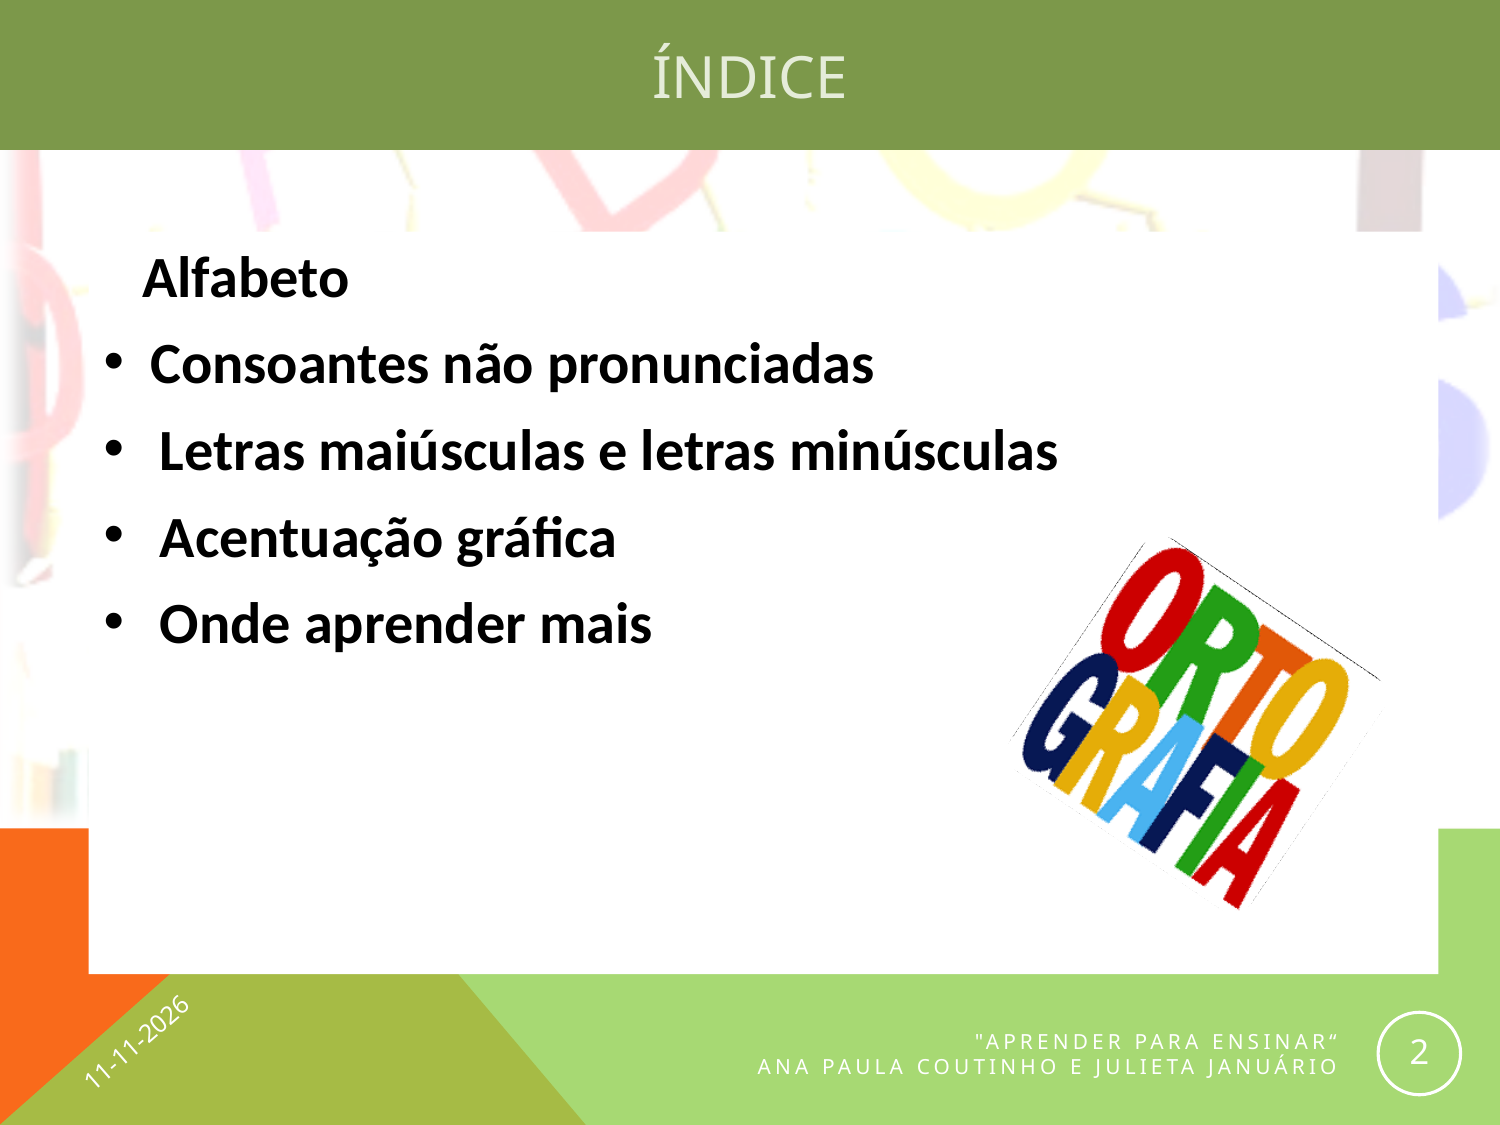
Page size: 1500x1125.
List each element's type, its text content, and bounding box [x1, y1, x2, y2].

slide_number 2 [1376, 1010, 1463, 1097]
title Índice [0, 0, 1500, 150]
picture [1007, 536, 1387, 913]
footer "Aprender para ensinar“ Ana Paula Coutinho e Julieta Januário [577, 1031, 1352, 1076]
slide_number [65, 849, 357, 1109]
list Alfabeto Consoantes não pronunciadas Letras maiúsculas e letras minúsculas Acentuação gráfica Onde aprender mais [88, 231, 1439, 975]
